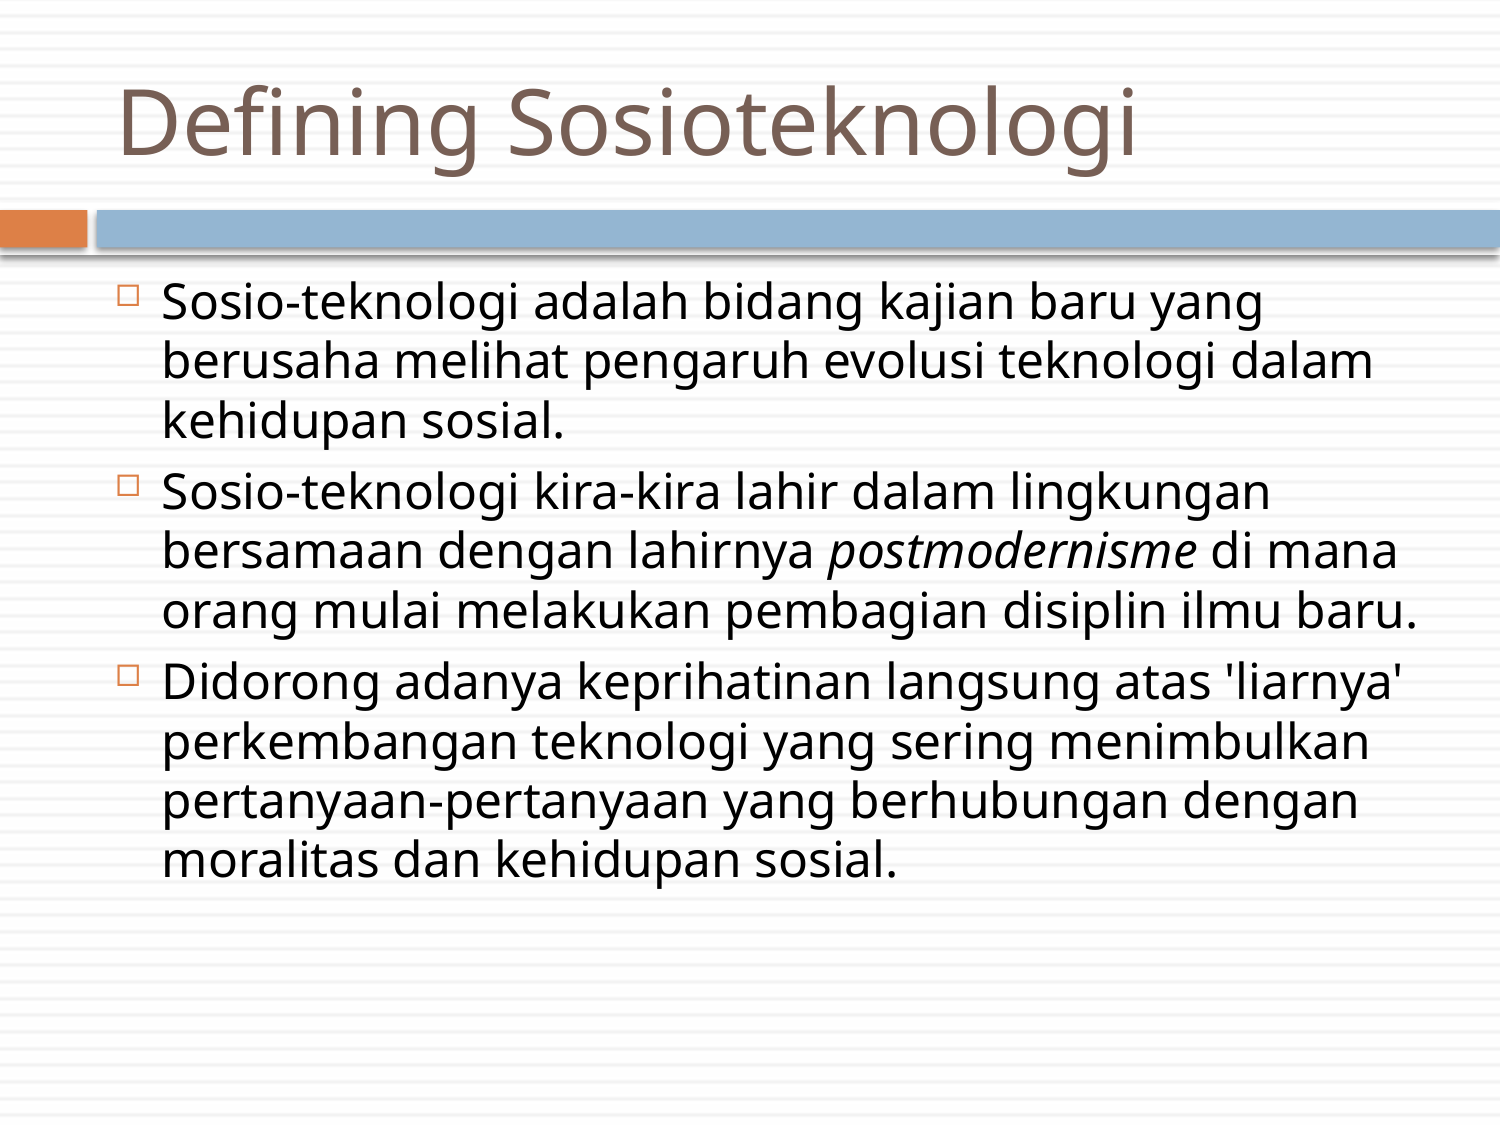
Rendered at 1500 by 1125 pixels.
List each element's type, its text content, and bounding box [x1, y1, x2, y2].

title Defining Sosioteknologi [100, 37, 1438, 200]
list Sosio-teknologi adalah bidang kajian baru yang berusaha melihat pengaruh evolusi teknologi dalam kehidupan sosial. Sosio-teknologi kira-kira lahir dalam lingkungan bersamaan dengan lahirnya postmodernisme di mana orang mulai melakukan pembagian disiplin ilmu baru. Didorong adanya keprihatinan langsung atas 'liarnya' perkembangan teknologi yang sering menimbulkan pertanyaan-pertanyaan yang berhubungan dengan moralitas dan kehidupan sosial. [100, 262, 1438, 1000]
